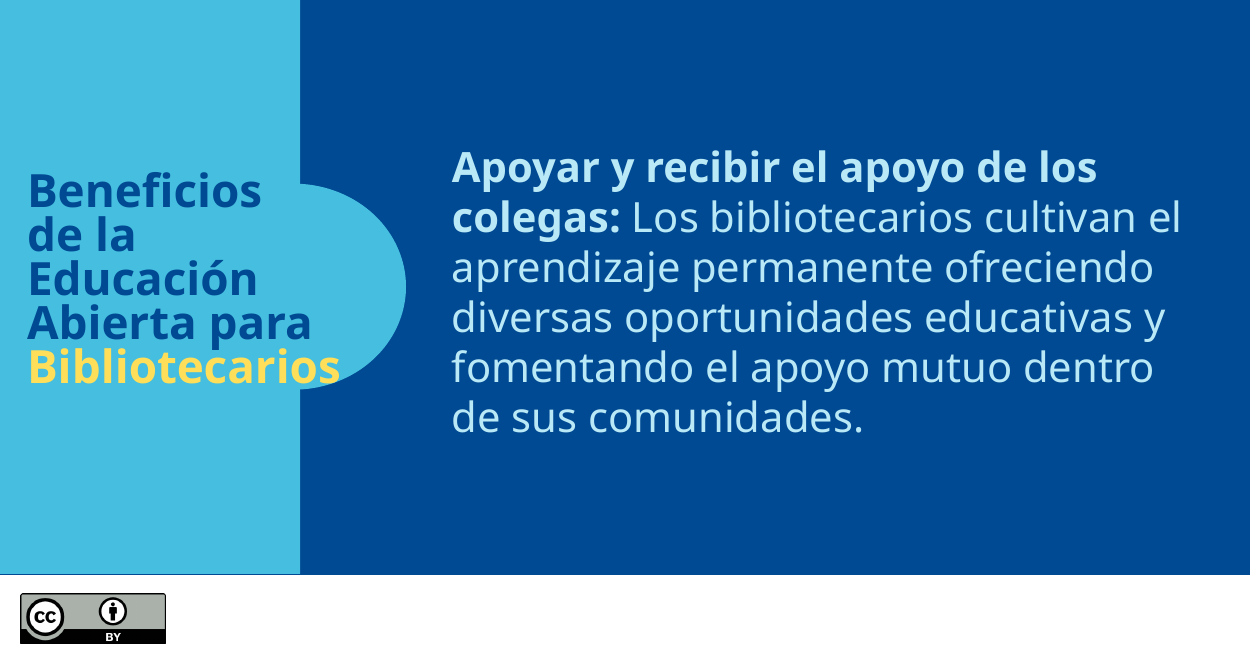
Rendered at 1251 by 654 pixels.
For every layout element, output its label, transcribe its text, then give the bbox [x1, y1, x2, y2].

text_box [0, 0, 301, 574]
text_box Apoyar y recibir el apoyo de los colegas: Los bibliotecarios cultivan el aprendizaje permanente ofreciendo diversas oportunidades educativas y fomentando el apoyo mutuo dentro de sus comunidades. [439, 128, 1202, 453]
text_box Beneficios de la Educación Abierta para Bibliotecarios [14, 160, 356, 405]
picture [20, 592, 166, 645]
text_box [0, 582, 1250, 654]
text_box [356, 200, 407, 373]
